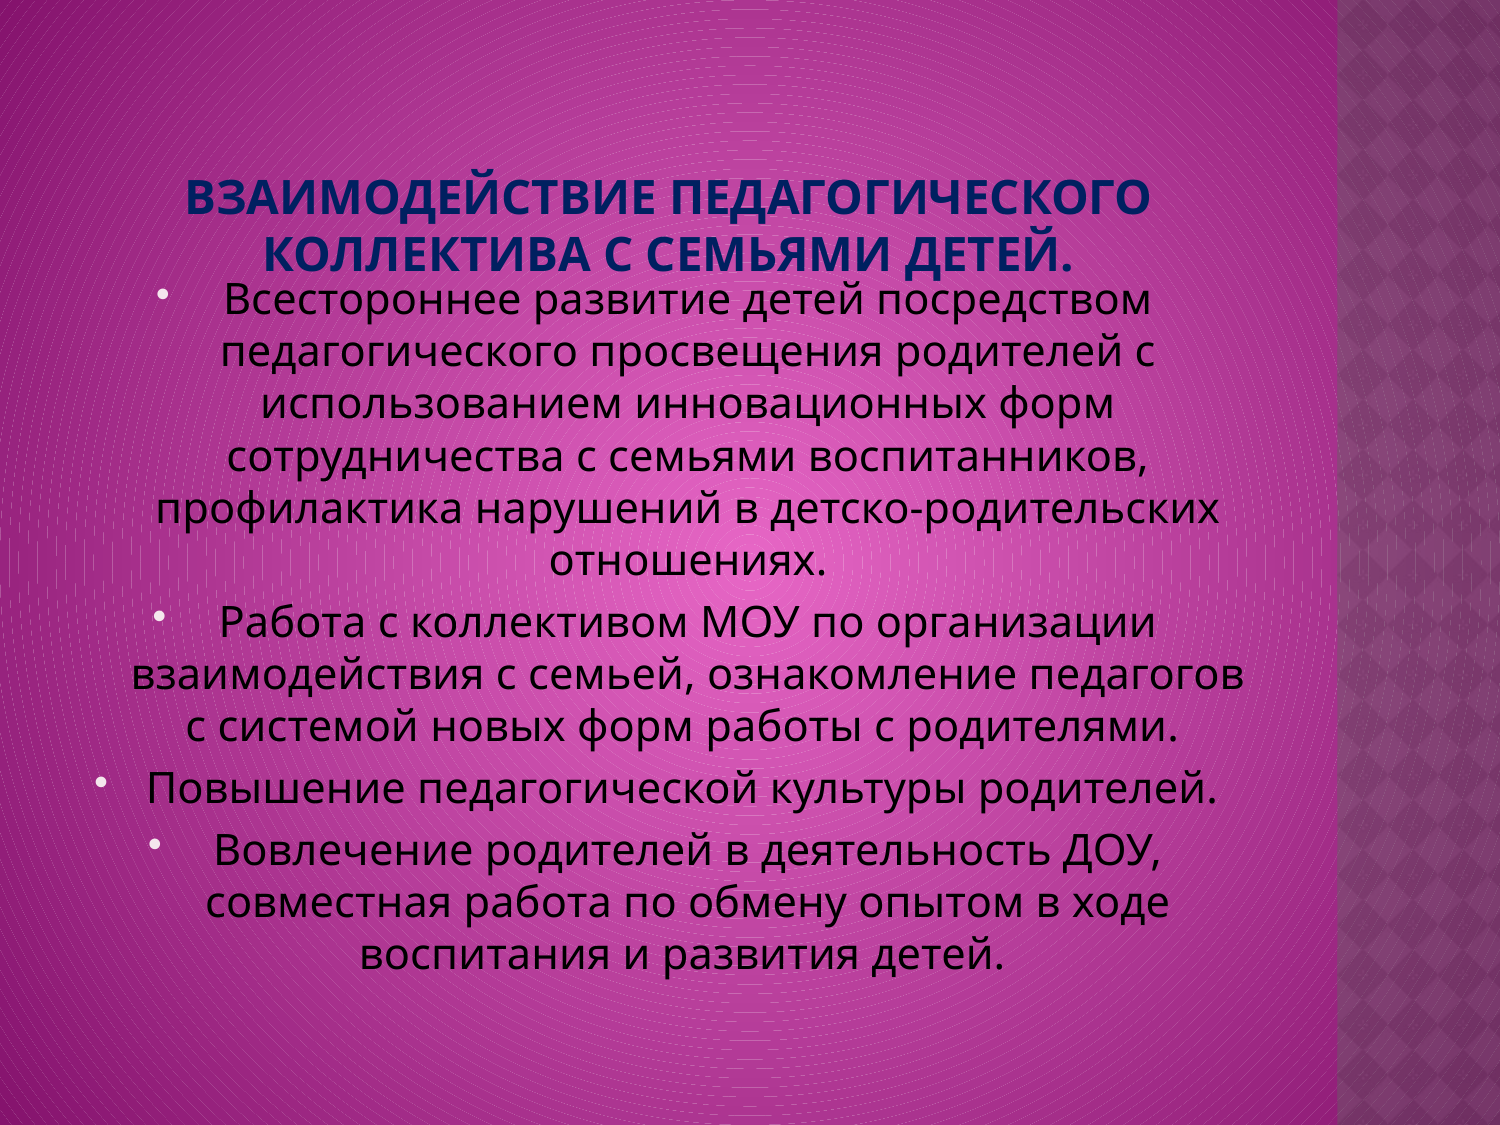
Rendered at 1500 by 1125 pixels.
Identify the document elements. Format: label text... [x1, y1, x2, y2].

list Всестороннее развитие детей посредством педагогического просвещения родителей с использованием инновационных форм сотрудничества с семьями воспитанников, профилактика нарушений в детско-родительских отношениях. Работа с коллективом МОУ по организации взаимодействия с семьей, ознакомление педагогов с системой новых форм работы с родителями. Повышение педагогической культуры родителей. Вовлечение родителей в деятельность ДОУ, совместная работа по обмену опытом в ходе воспитания и развития детей. [75, 264, 1263, 1059]
title взаимодействие педагогического коллектива с семьями детей. [75, 52, 1263, 264]
